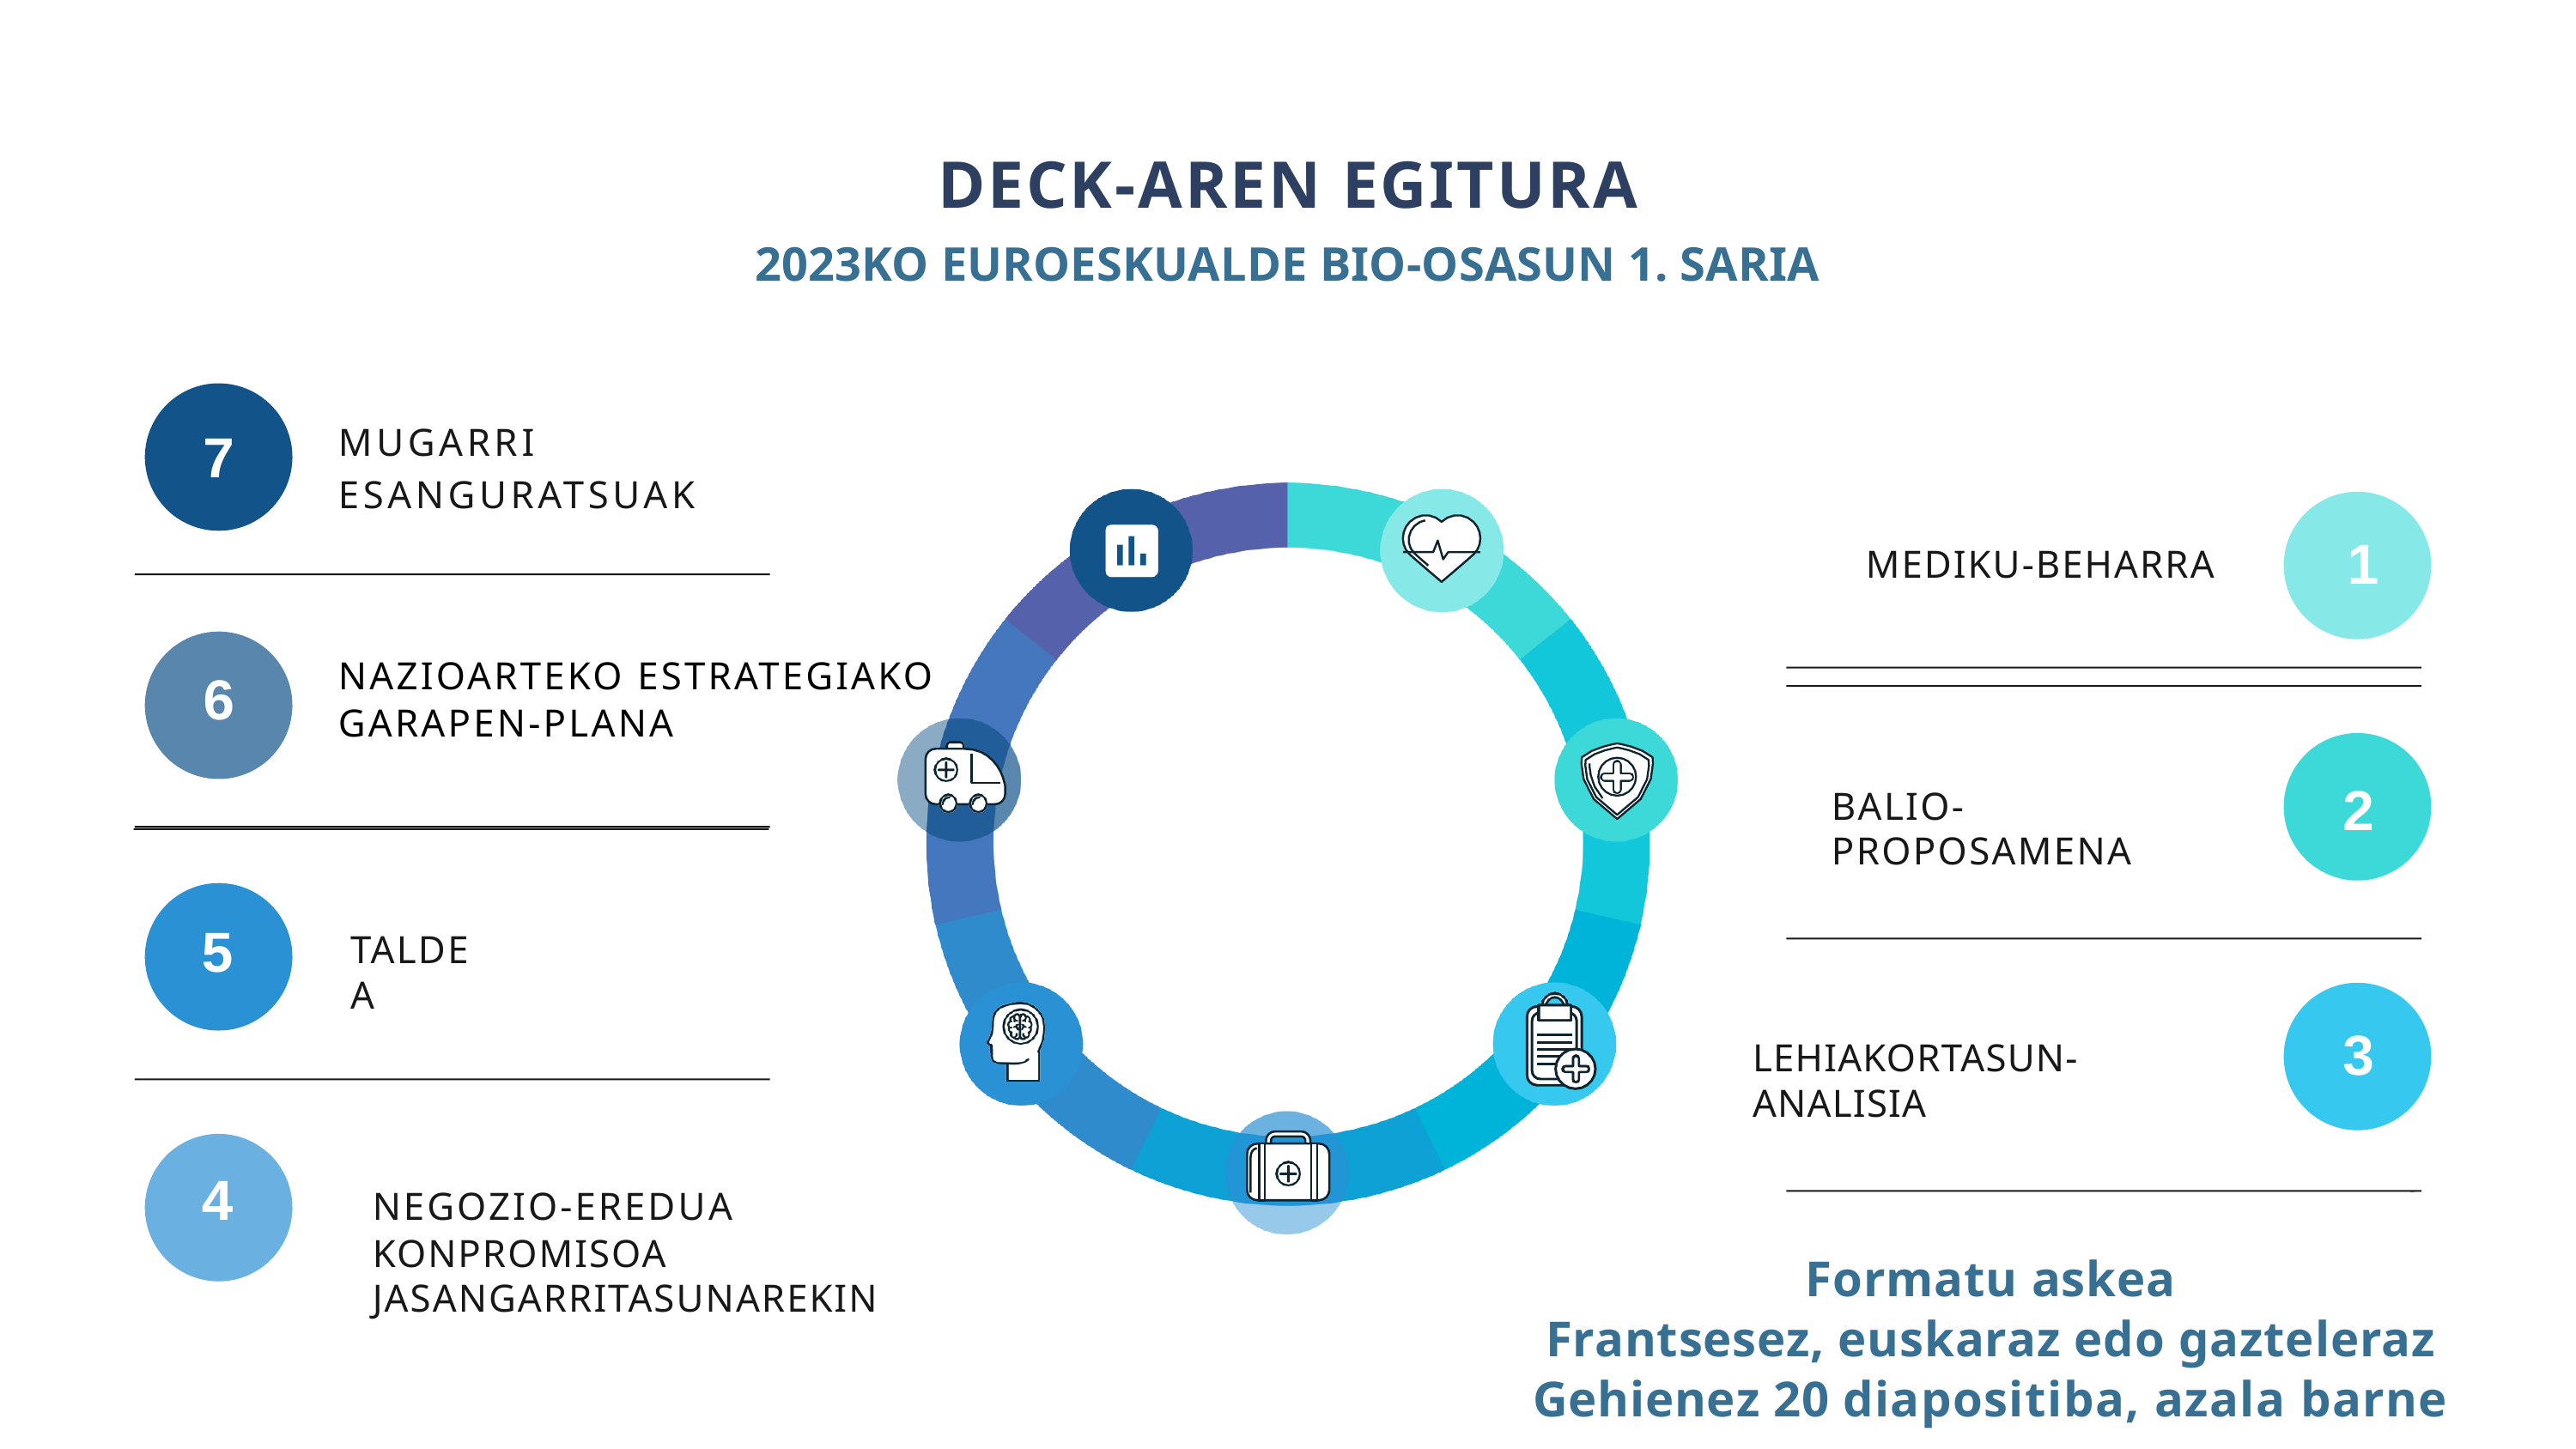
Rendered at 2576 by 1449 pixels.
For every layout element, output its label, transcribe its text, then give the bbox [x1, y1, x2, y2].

text_box [144, 383, 293, 531]
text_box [1525, 991, 1597, 1091]
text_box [924, 741, 1007, 813]
text_box MUGARRI ESANGURATSUAK [336, 409, 715, 517]
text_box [1245, 1130, 1331, 1202]
text_box NEGOZIO-EREDUA KONPROMISOA JASANGARRITASUNAREKIN [370, 1180, 1168, 1320]
text_box Formatu askea Frantsesez, euskaraz edo gazteleraz Gehienez 20 diapositiba, azala barne [1468, 1246, 2512, 1427]
text_box LEHIAKORTASUN-ANALISIA [1751, 1032, 2245, 1125]
text_box [2283, 732, 2432, 881]
title DECK-AREN EGITURA 2023KO EUROESKUALDE BIO-OSASUN 1. SARIA [555, 121, 2021, 385]
text_box 1 [2345, 525, 2370, 596]
text_box MEDIKU-BEHARRA [1863, 538, 2241, 586]
text_box BALIO-PROPOSAMENA [1829, 780, 2251, 873]
picture [897, 482, 1679, 1235]
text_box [1401, 514, 1482, 584]
text_box [144, 631, 293, 779]
text_box 3 [2341, 1016, 2374, 1087]
text_box [2283, 491, 2432, 640]
text_box 4 [199, 1161, 238, 1232]
text_box TALDEA [349, 924, 494, 1016]
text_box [1580, 742, 1655, 821]
text_box 6 [201, 661, 236, 731]
text_box [144, 882, 293, 1031]
text_box 7 [201, 419, 233, 488]
text_box [2283, 982, 2432, 1131]
text_box NAZIOARTEKO ESTRATEGIAKO GARAPEN-PLANA [336, 650, 893, 744]
text_box 2 [2341, 773, 2374, 842]
text_box 5 [199, 913, 234, 984]
text_box [144, 1133, 293, 1282]
